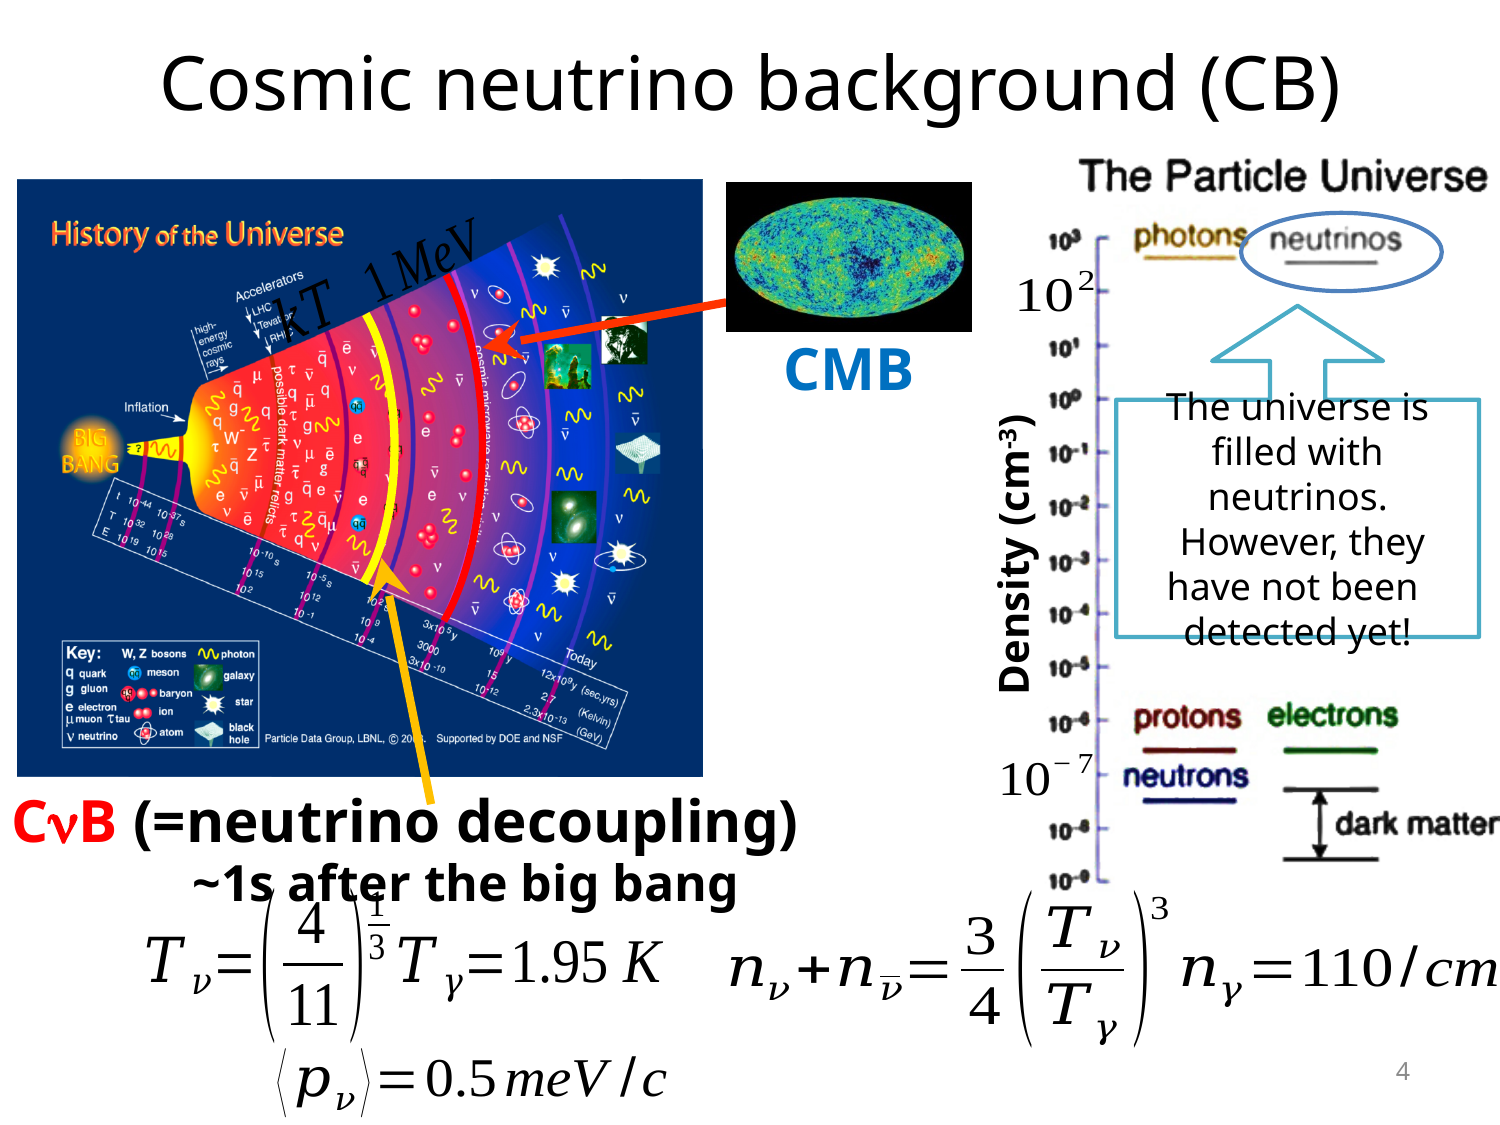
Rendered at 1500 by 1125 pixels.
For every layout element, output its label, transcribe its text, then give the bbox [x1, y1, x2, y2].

picture [971, 148, 1500, 901]
text_box CB (=neutrino decoupling) [0, 776, 814, 862]
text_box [17, 179, 966, 805]
slide_number 4 [1074, 1042, 1425, 1103]
text_box ~1s after the big bang [178, 843, 755, 919]
